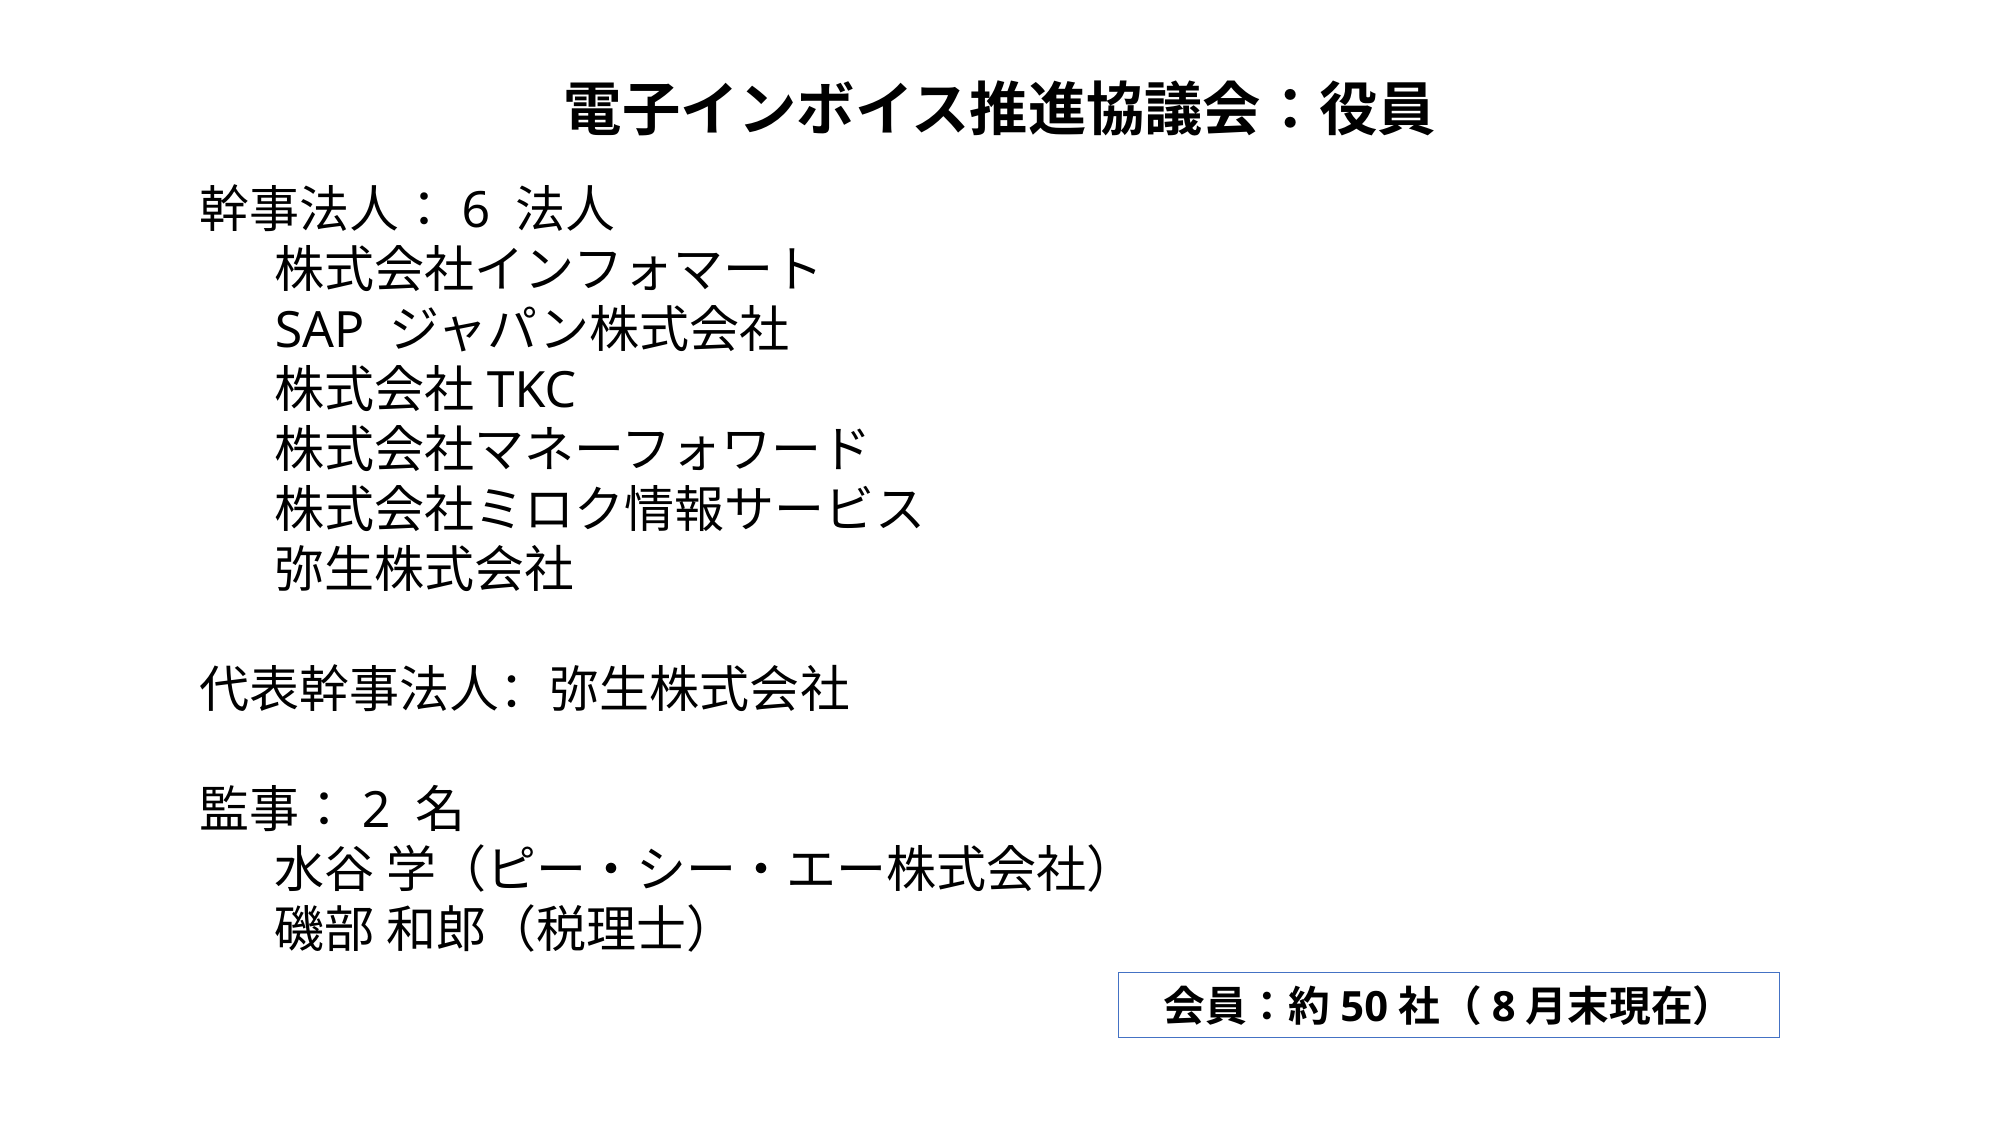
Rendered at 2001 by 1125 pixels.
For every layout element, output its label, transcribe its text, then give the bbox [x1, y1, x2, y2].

text_box 会員：約50社（8月末現在） [1118, 972, 1780, 1038]
text_box 幹事法人：6 法人 株式会社インフォマート SAP ジャパン株式会社 株式会社TKC 株式会社マネーフォワード 株式会社ミロク情報サービス 弥生株式会社 代表幹事法人：弥生株式会社 監事：2 名 水谷 学（ピー・シー・エー株式会社） 磯部 和郎（税理士） [185, 169, 1795, 965]
text_box 電子インボイス推進協議会：役員 [380, 64, 1620, 150]
